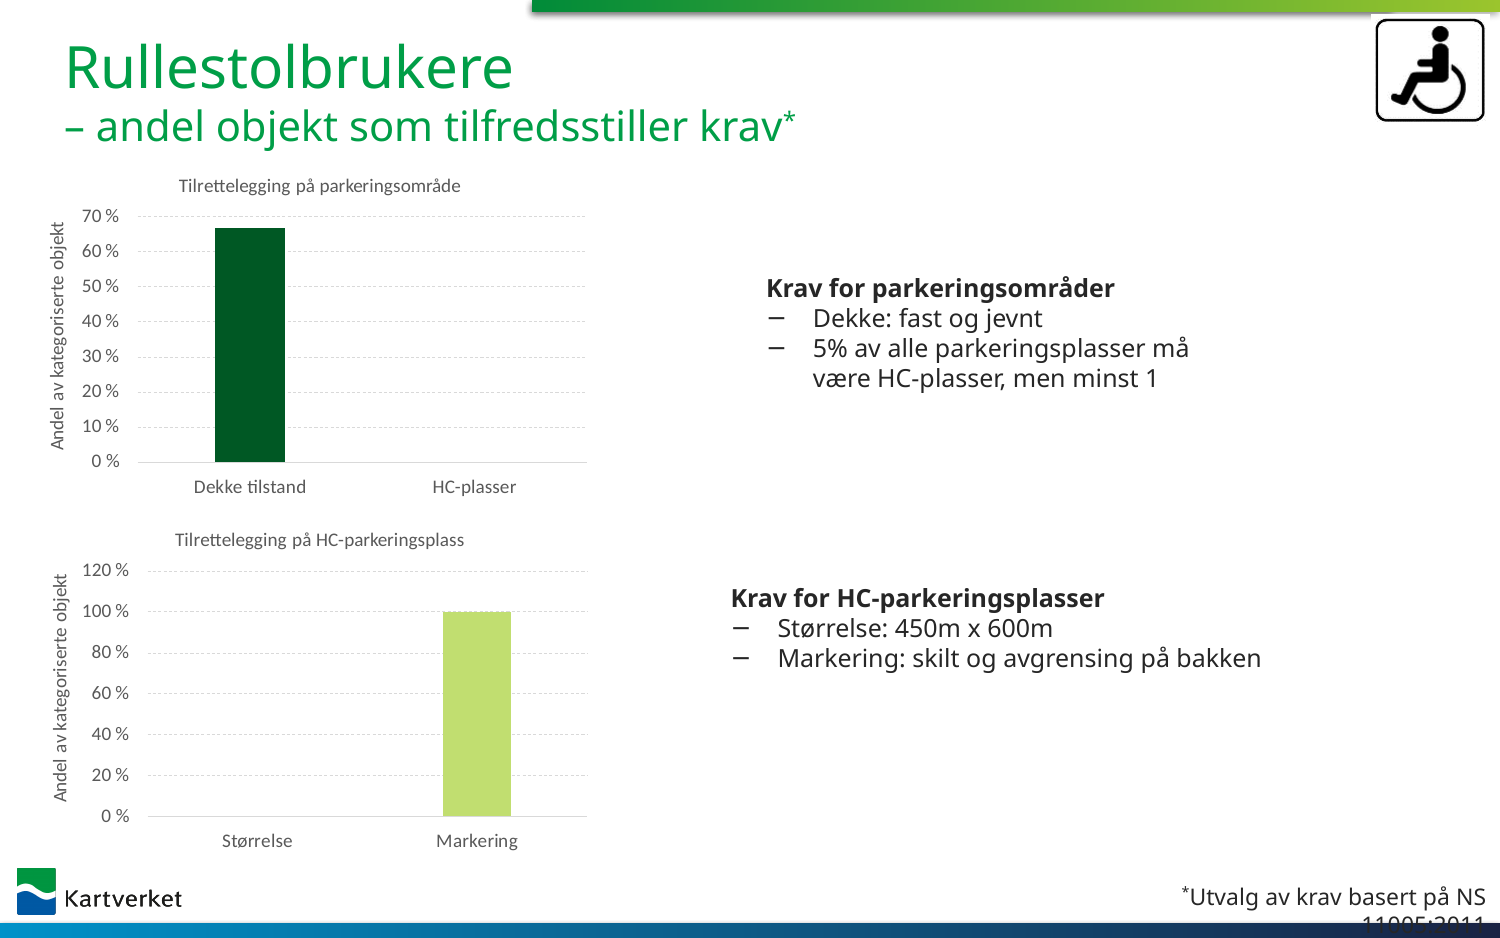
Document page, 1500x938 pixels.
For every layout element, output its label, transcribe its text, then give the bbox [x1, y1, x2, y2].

picture [41, 520, 598, 859]
text_box Krav for parkeringsområder Dekke: fast og jevnt 5% av alle parkeringsplasser må være HC-plasser, men minst 1 [751, 264, 1232, 400]
text_box Krav for HC-parkeringsplasser Størrelse: 450m x 600m Markering: skilt og avgrensing på bakken [715, 574, 1278, 680]
picture [41, 166, 598, 505]
text_box Rullestolbrukere – andel objekt som tilfredsstiller krav* [49, 23, 1431, 158]
text_box *Utvalg av krav basert på NS 11005:2011 [1068, 873, 1500, 938]
picture [1371, 13, 1491, 127]
